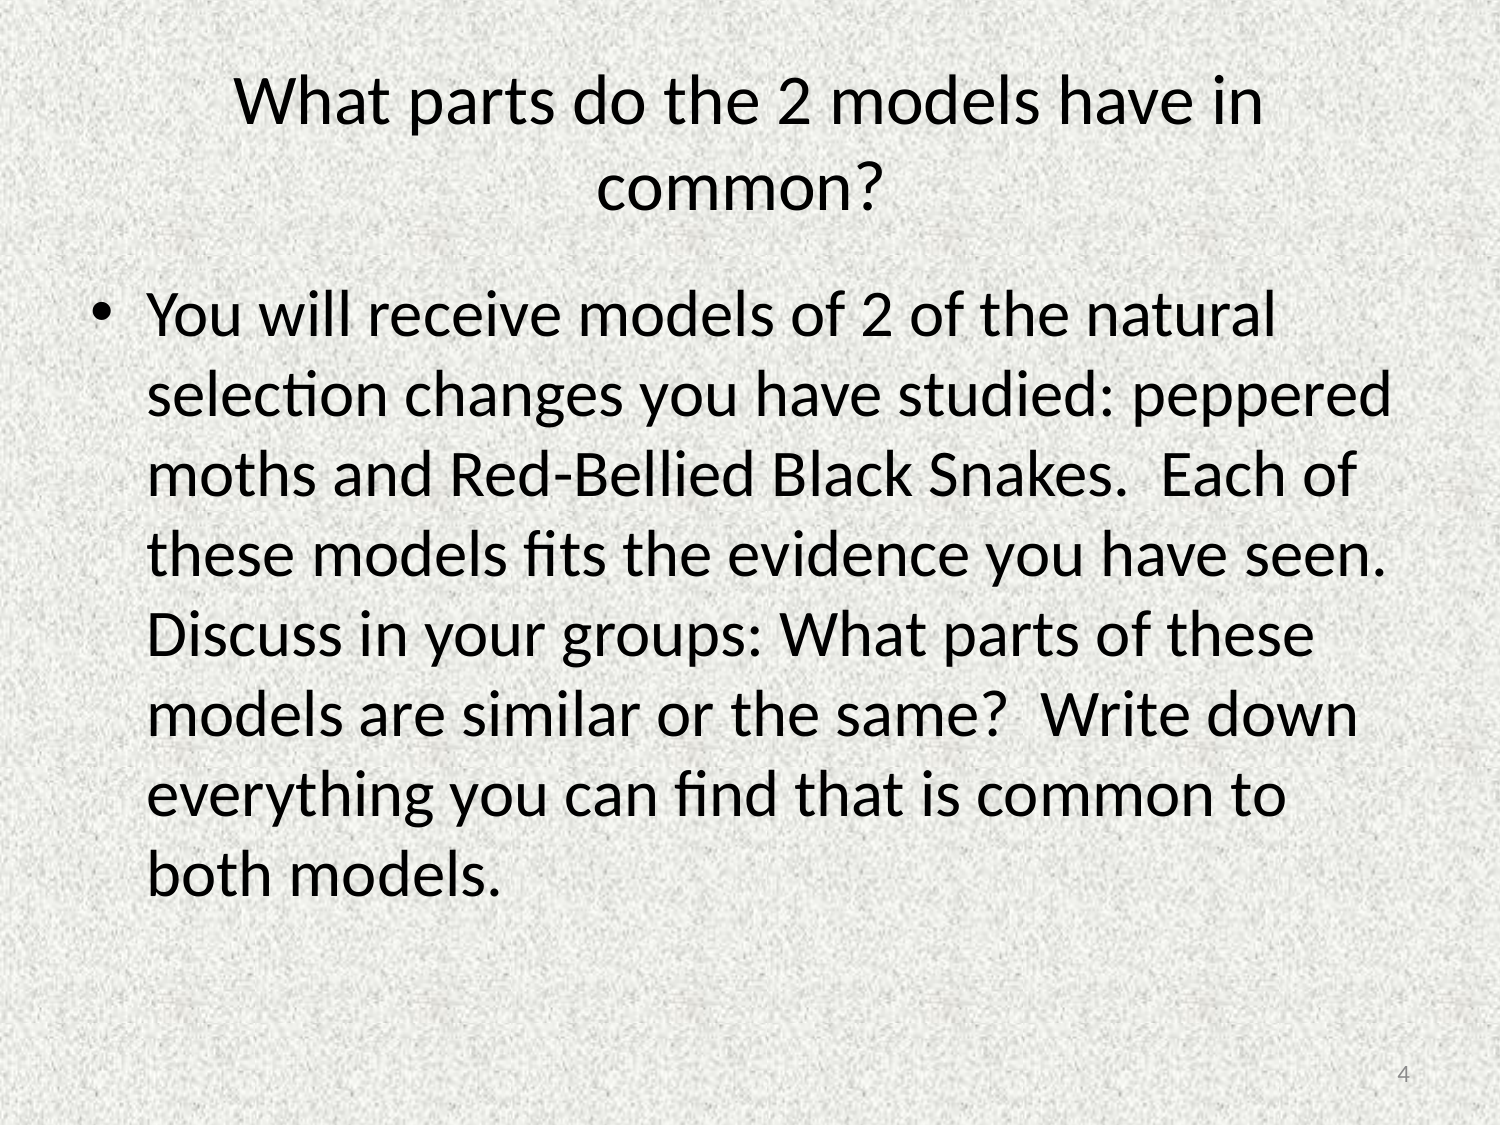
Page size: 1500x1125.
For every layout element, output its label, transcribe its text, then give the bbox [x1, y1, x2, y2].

list You will receive models of 2 of the natural selection changes you have studied: peppered moths and Red-Bellied Black Snakes. Each of these models fits the evidence you have seen. Discuss in your groups: What parts of these models are similar or the same? Write down everything you can find that is common to both models. [75, 262, 1425, 1005]
picture [0, 0, 1500, 1125]
slide_number 4 [1074, 1042, 1425, 1103]
title What parts do the 2 models have in common? [75, 45, 1425, 233]
